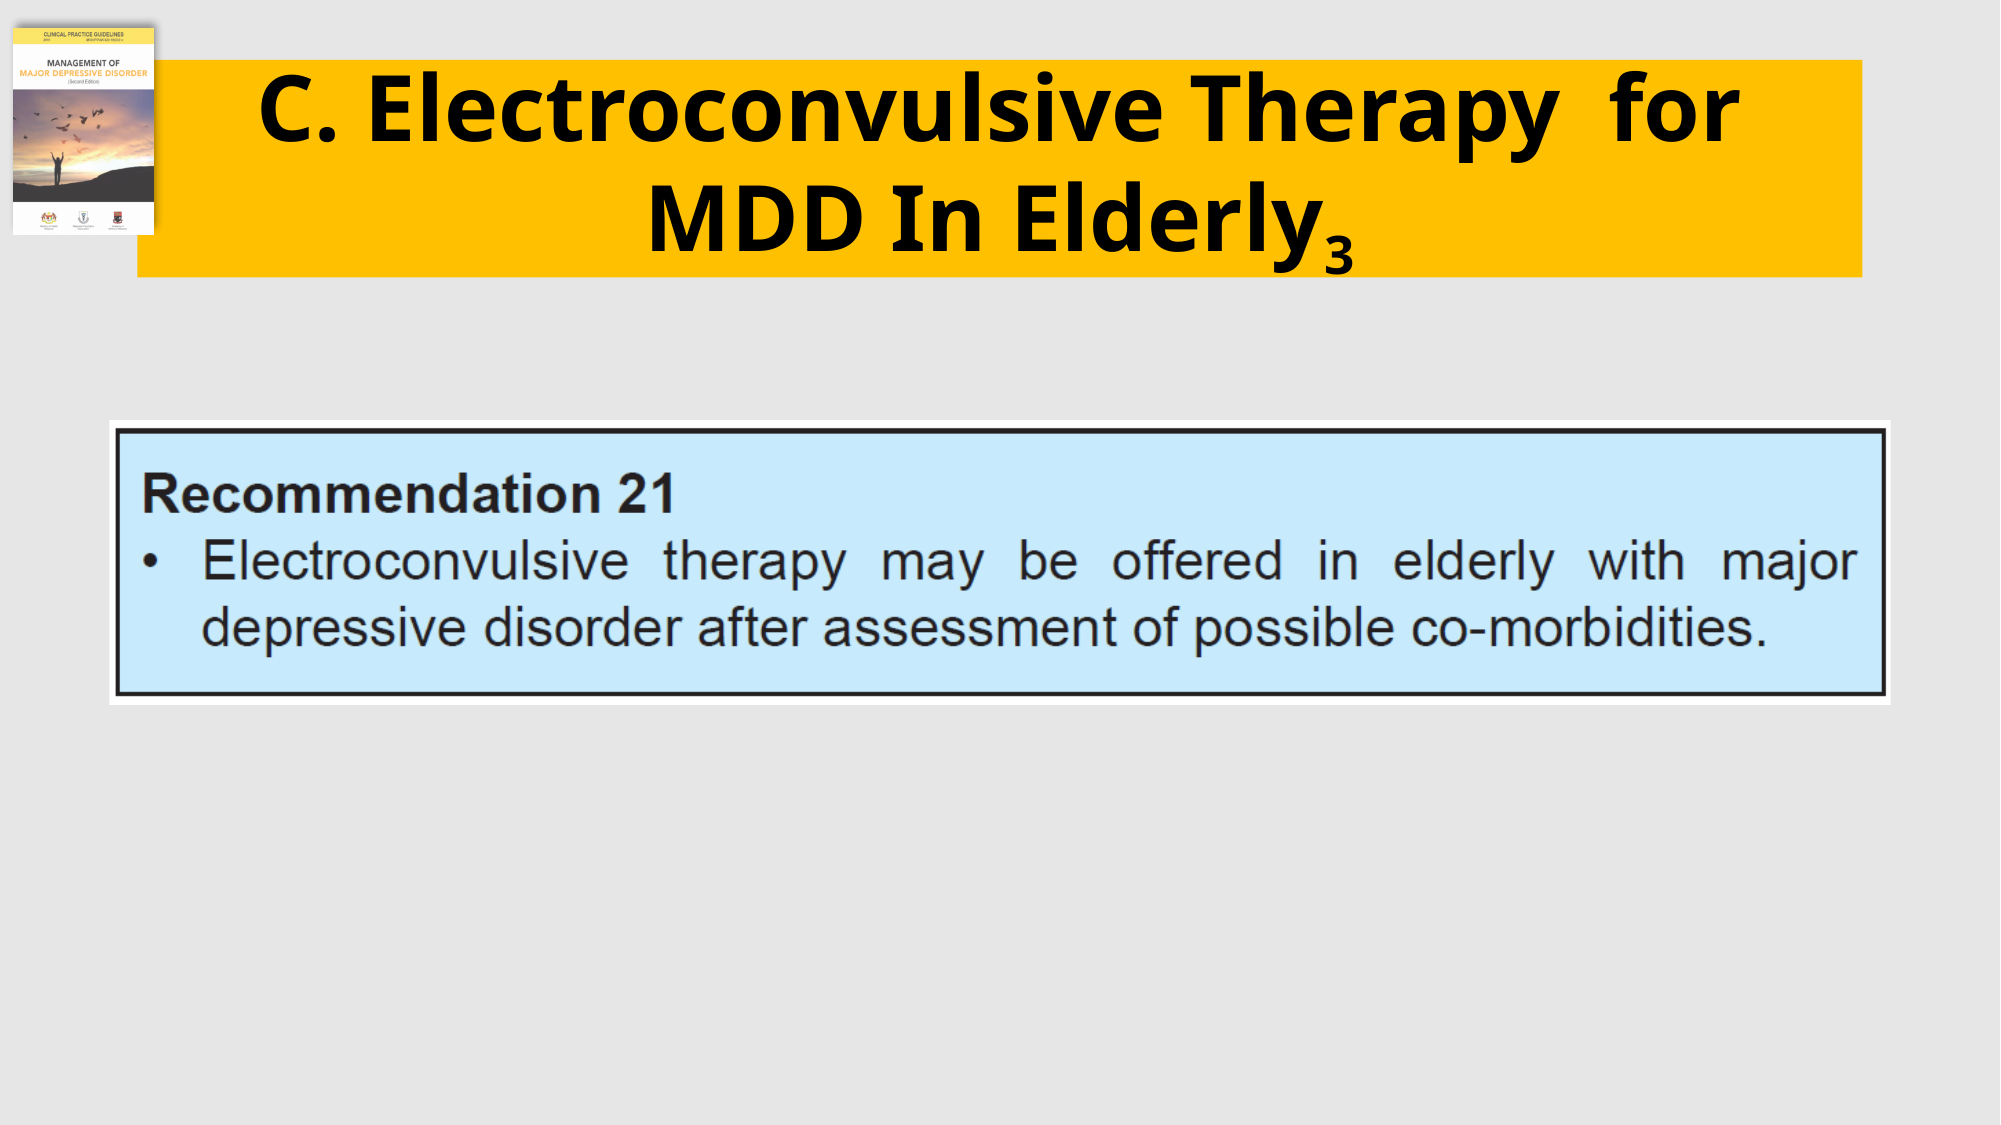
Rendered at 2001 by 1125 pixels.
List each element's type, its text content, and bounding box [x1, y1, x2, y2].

picture [13, 28, 154, 235]
title C. Electroconvulsive Therapy for MDD In Elderly3 [137, 59, 1863, 278]
picture [109, 420, 1891, 705]
